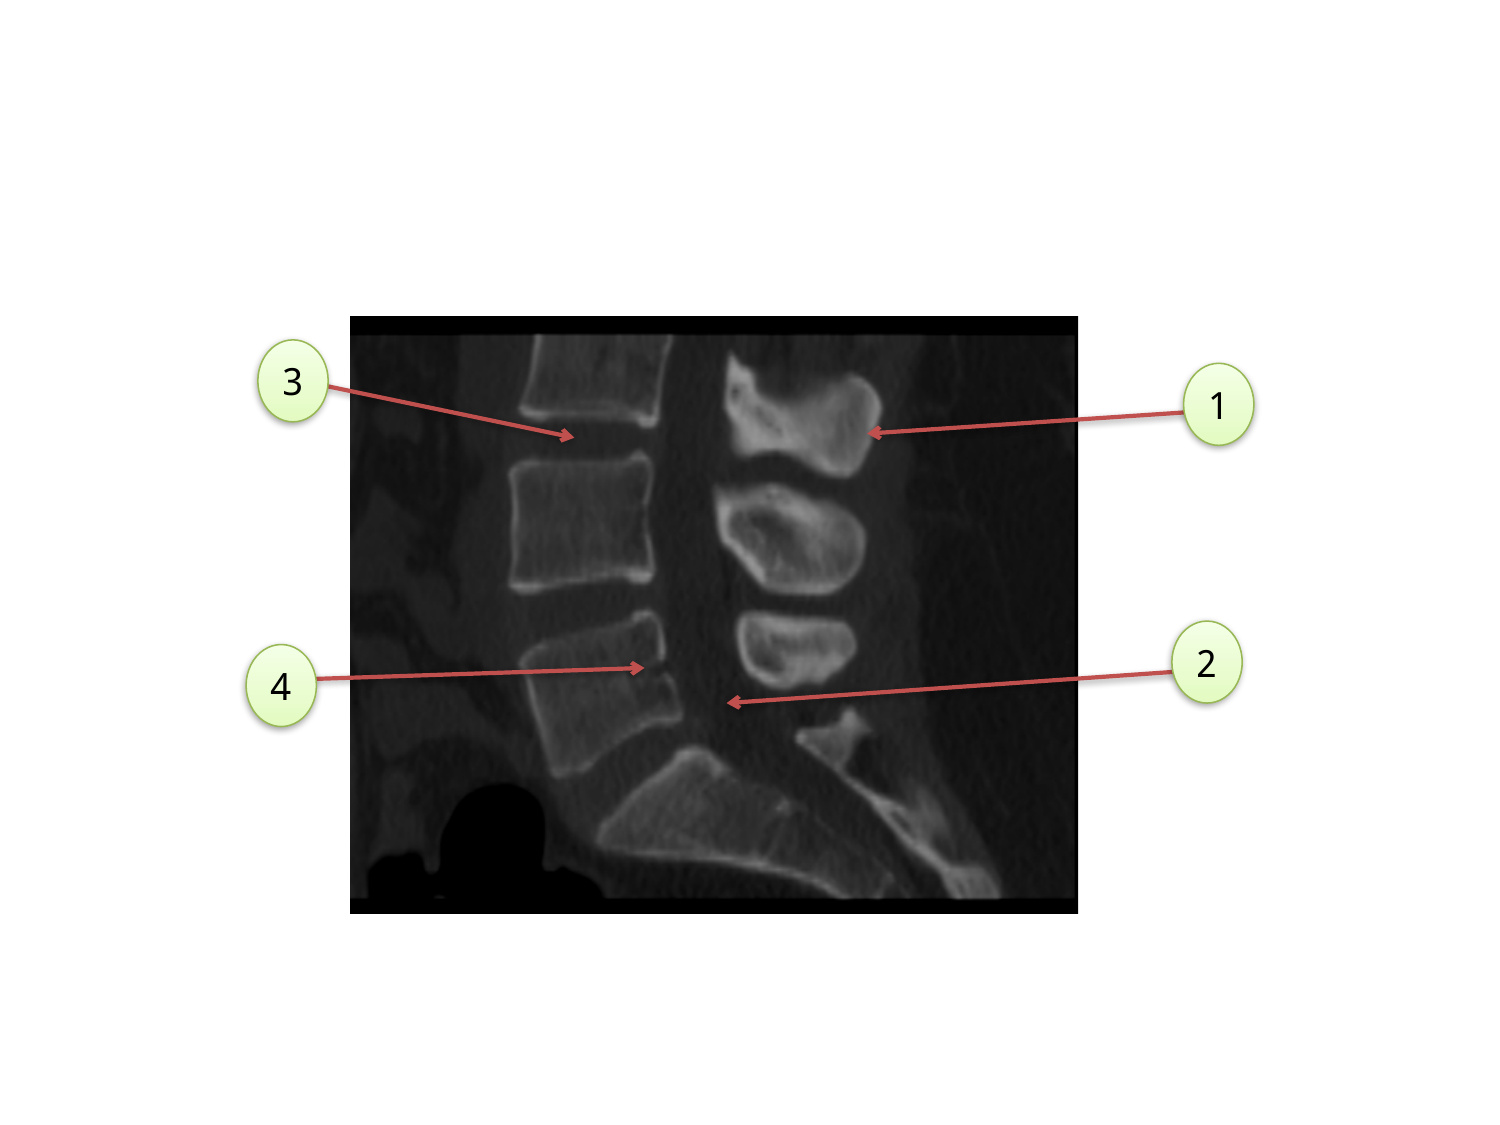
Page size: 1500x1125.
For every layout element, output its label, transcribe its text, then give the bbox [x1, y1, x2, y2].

text_box 3 [257, 339, 329, 422]
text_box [866, 409, 1219, 434]
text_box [292, 667, 645, 680]
text_box 1 [1182, 362, 1255, 447]
picture [349, 316, 1079, 915]
text_box 2 [1171, 620, 1243, 689]
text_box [292, 378, 575, 438]
text_box 4 [245, 643, 318, 728]
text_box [726, 667, 1231, 704]
